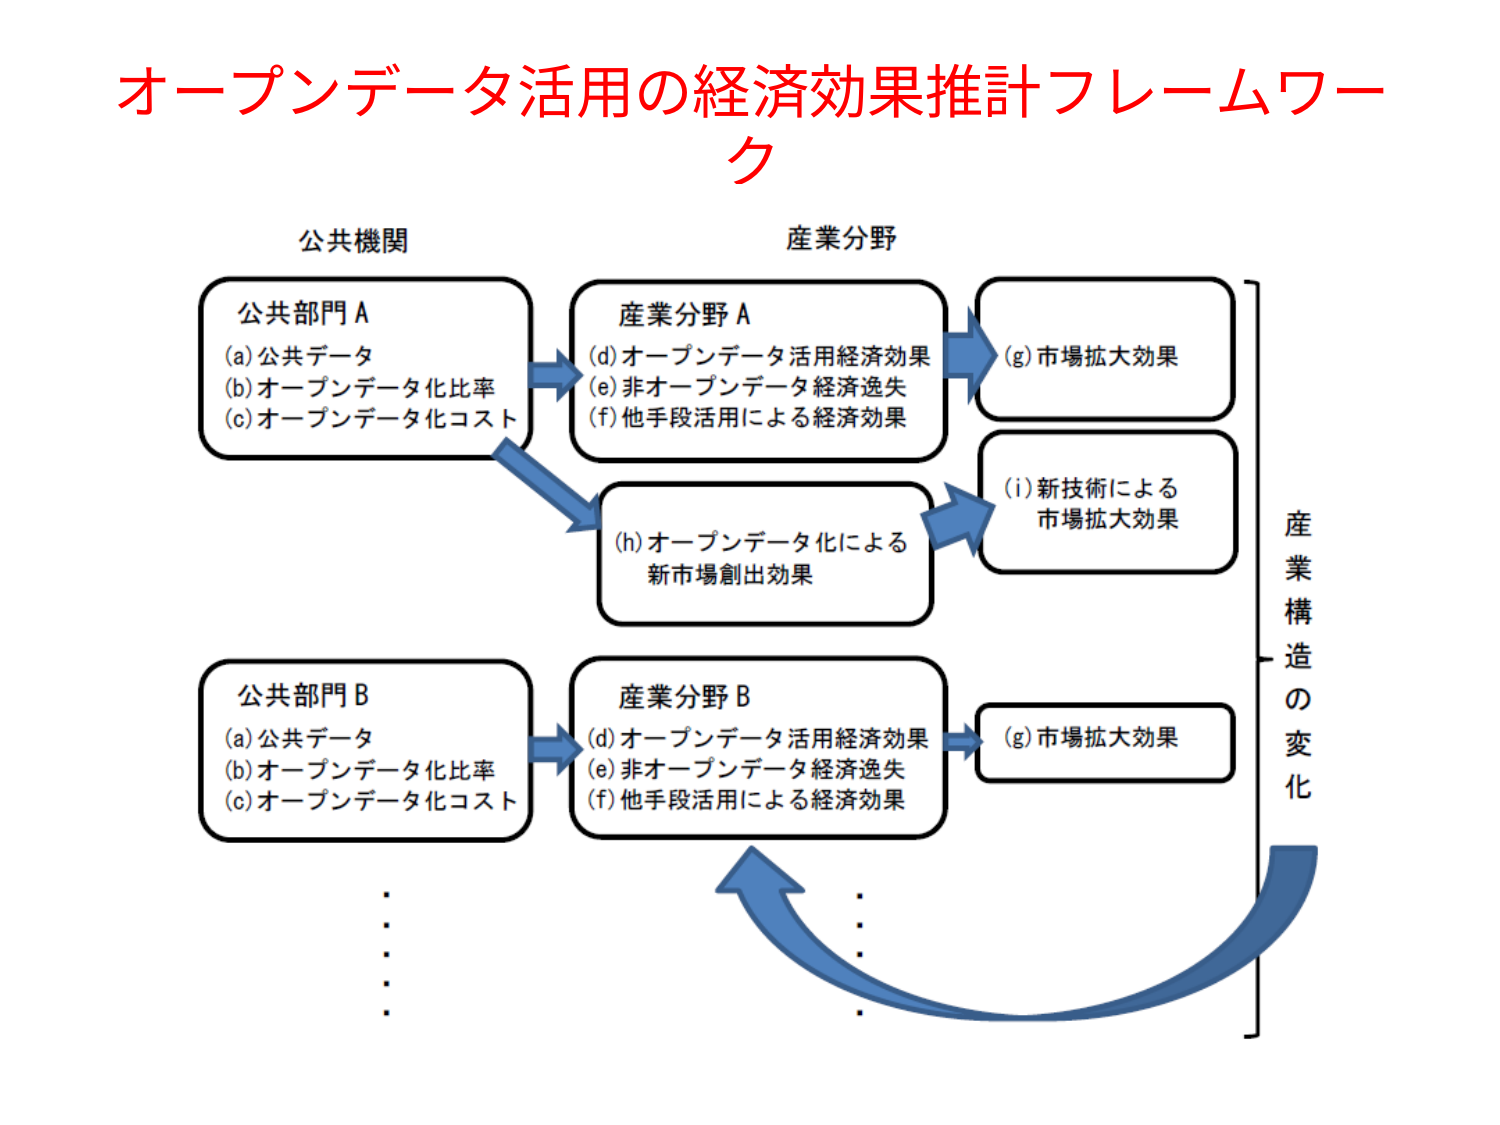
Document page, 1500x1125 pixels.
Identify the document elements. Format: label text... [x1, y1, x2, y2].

title オープンデータ活用の経済効果推計フレームワーク [76, 31, 1427, 219]
picture [182, 184, 1375, 1071]
